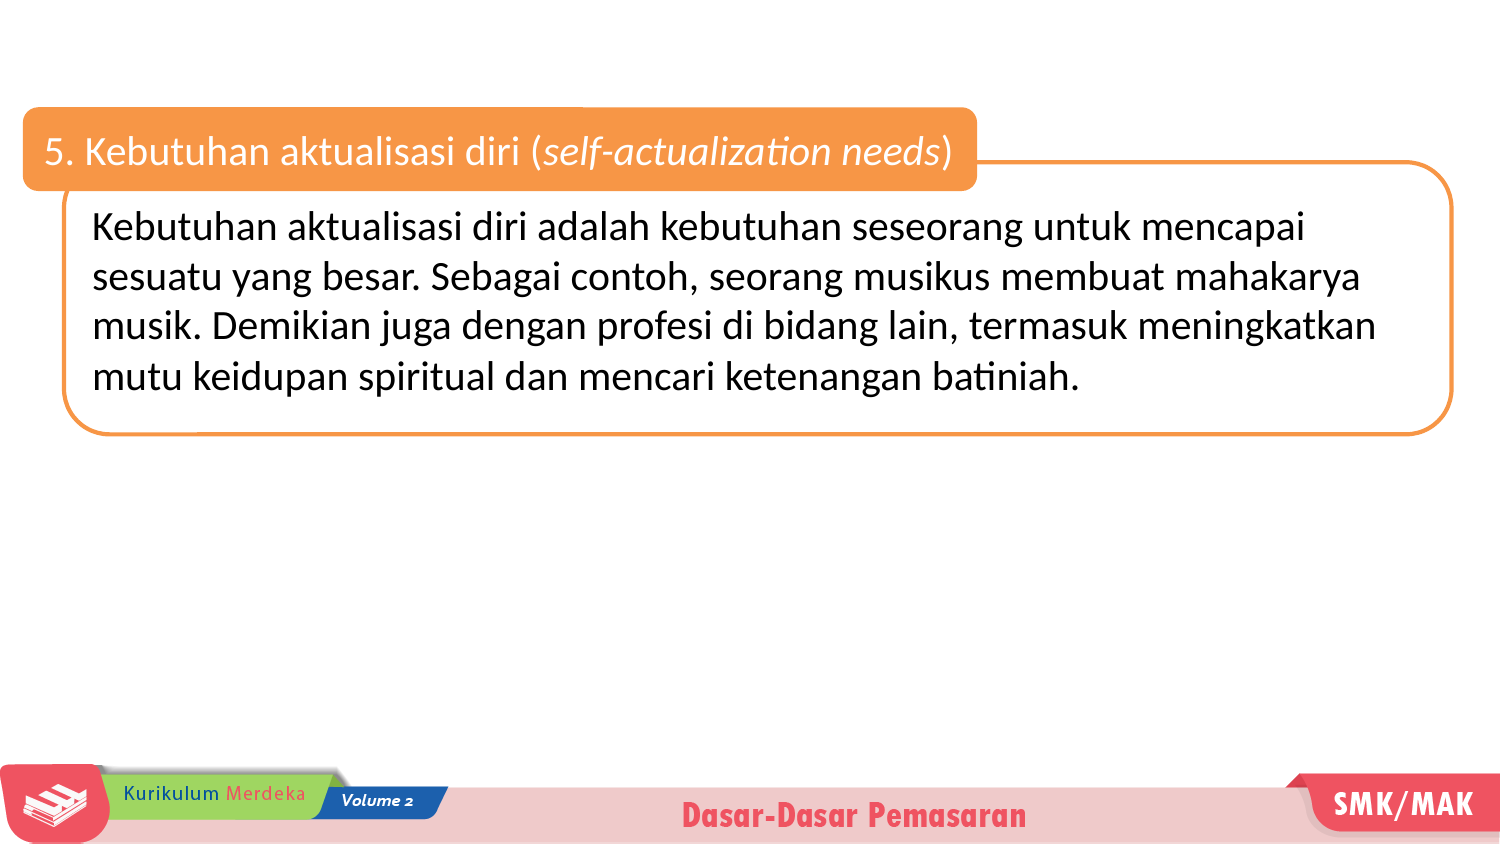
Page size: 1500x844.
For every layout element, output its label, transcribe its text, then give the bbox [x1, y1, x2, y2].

text_box Kebutuhan aktualisasi diri adalah kebutuhan seseorang untuk mencapai sesuatu yang besar. Sebagai contoh, seorang musikus membuat mahakarya musik. Demikian juga dengan profesi di bidang lain, termasuk meningkatkan mutu keidupan spiritual dan mencari ketenangan batiniah. [61, 160, 1454, 437]
text_box 5. Kebutuhan aktualisasi diri (self-actualization needs) [22, 107, 978, 192]
picture [0, 764, 1500, 844]
